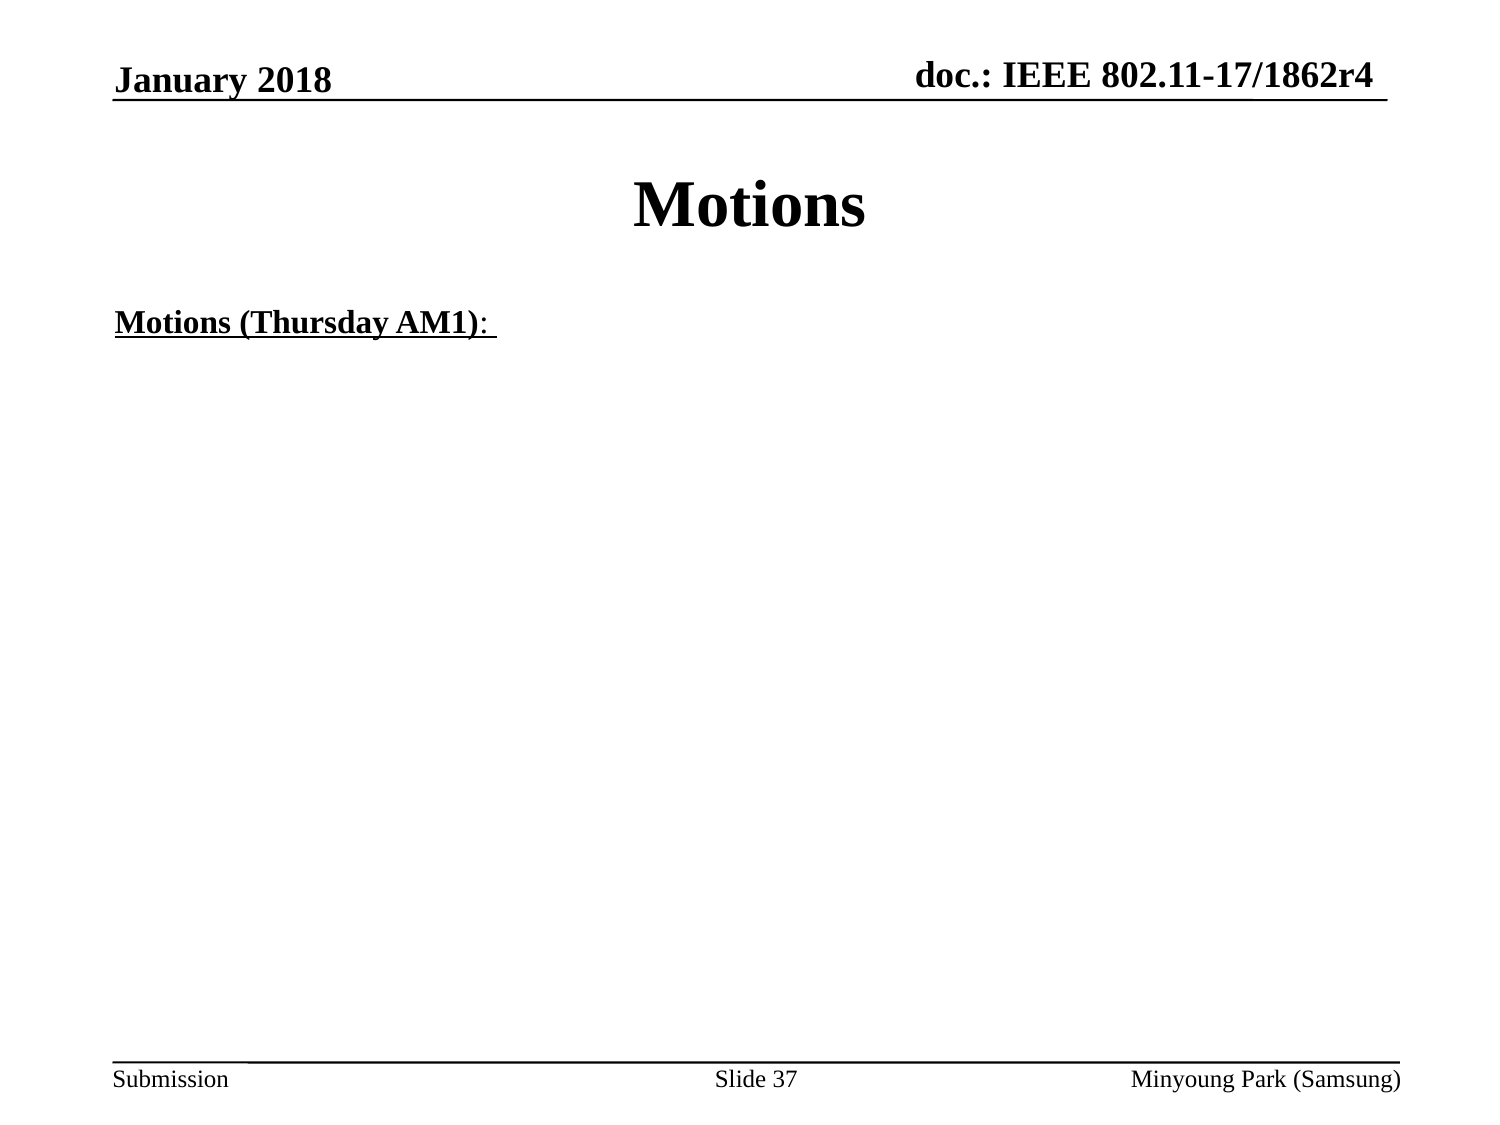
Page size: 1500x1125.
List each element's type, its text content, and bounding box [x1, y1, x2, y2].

slide_number Slide 37 [712, 1061, 800, 1093]
text_box Motions (Thursday AM1): [99, 293, 1388, 628]
footer Minyoung Park (Samsung) [949, 1061, 1402, 1093]
title Motions [112, 112, 1388, 288]
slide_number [114, 54, 335, 101]
